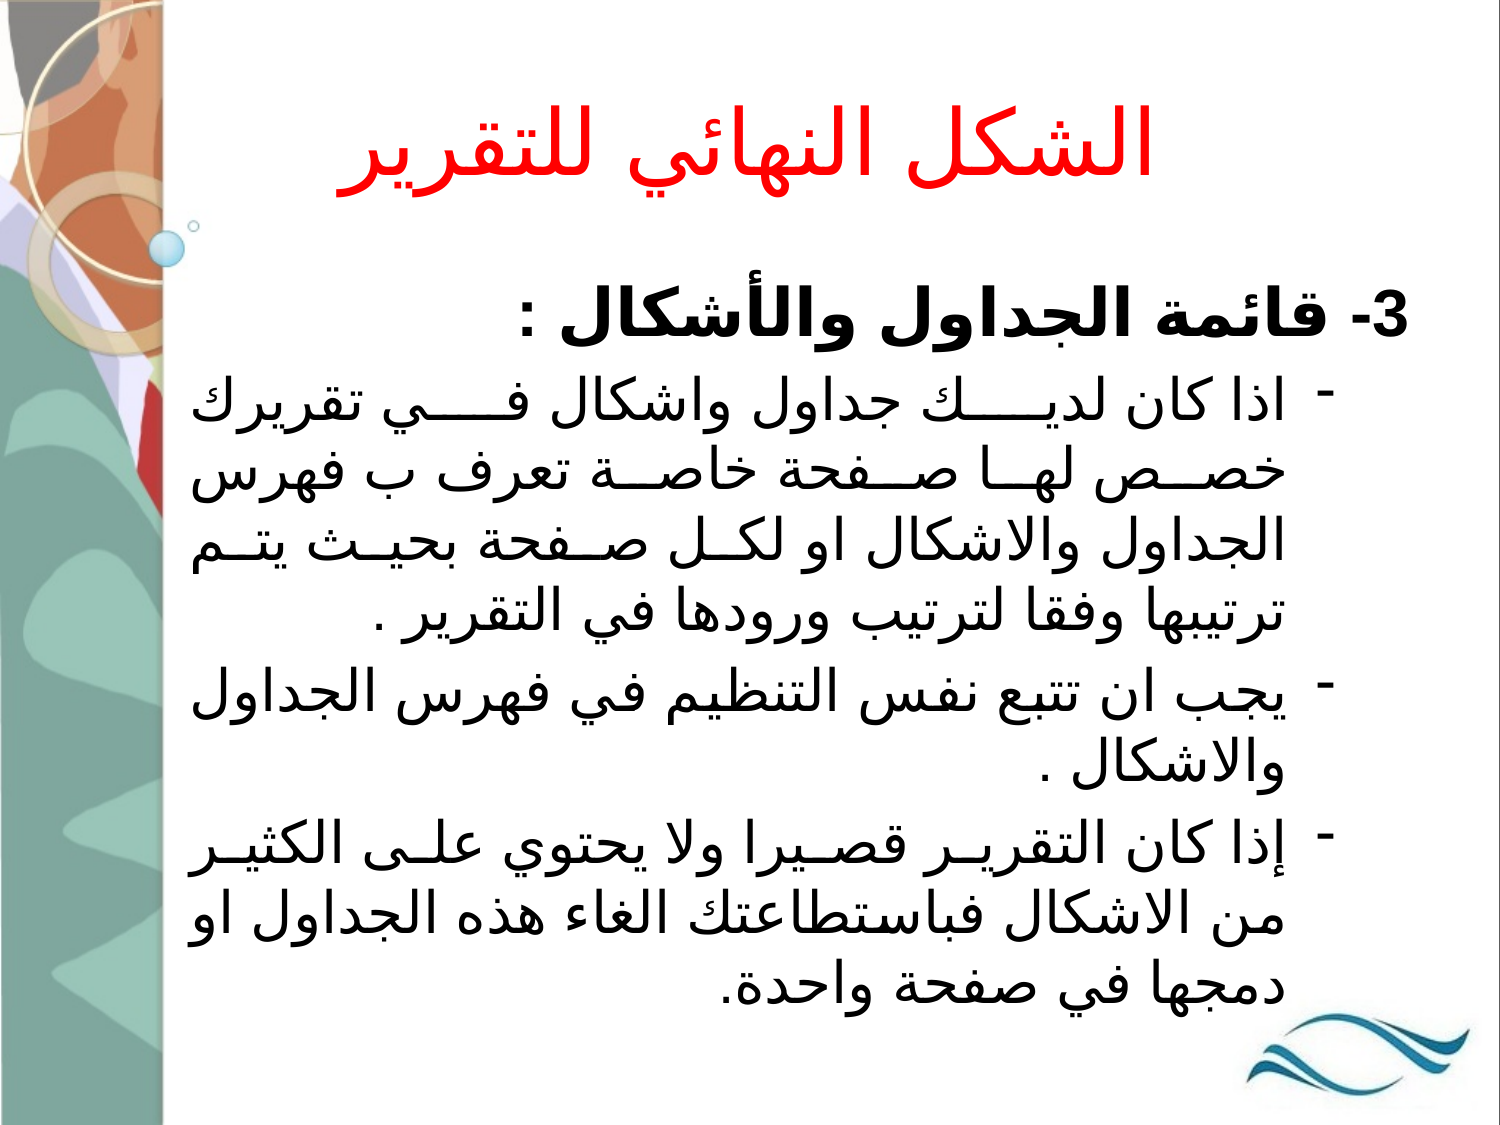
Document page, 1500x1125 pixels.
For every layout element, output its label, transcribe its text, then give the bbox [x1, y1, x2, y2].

title الشكل النهائي للتقرير [74, 44, 1426, 233]
list 3- قائمة الجداول والأشكال : اذا كان لديك جداول واشكال في تقريرك خصص لها صفحة خاصة تعرف ب فهرس الجداول والاشكال او لكل صفحة بحيث يتم ترتيبها وفقا لترتيب ورودها في التقرير . يجب ان تتبع نفس التنظيم في فهرس الجداول والاشكال . إذا كان التقرير قصيرا ولا يحتوي على الكثير من الاشكال فباستطاعتك الغاء هذه الجداول او دمجها في صفحة واحدة. [174, 262, 1426, 1006]
picture [0, 0, 1500, 1125]
